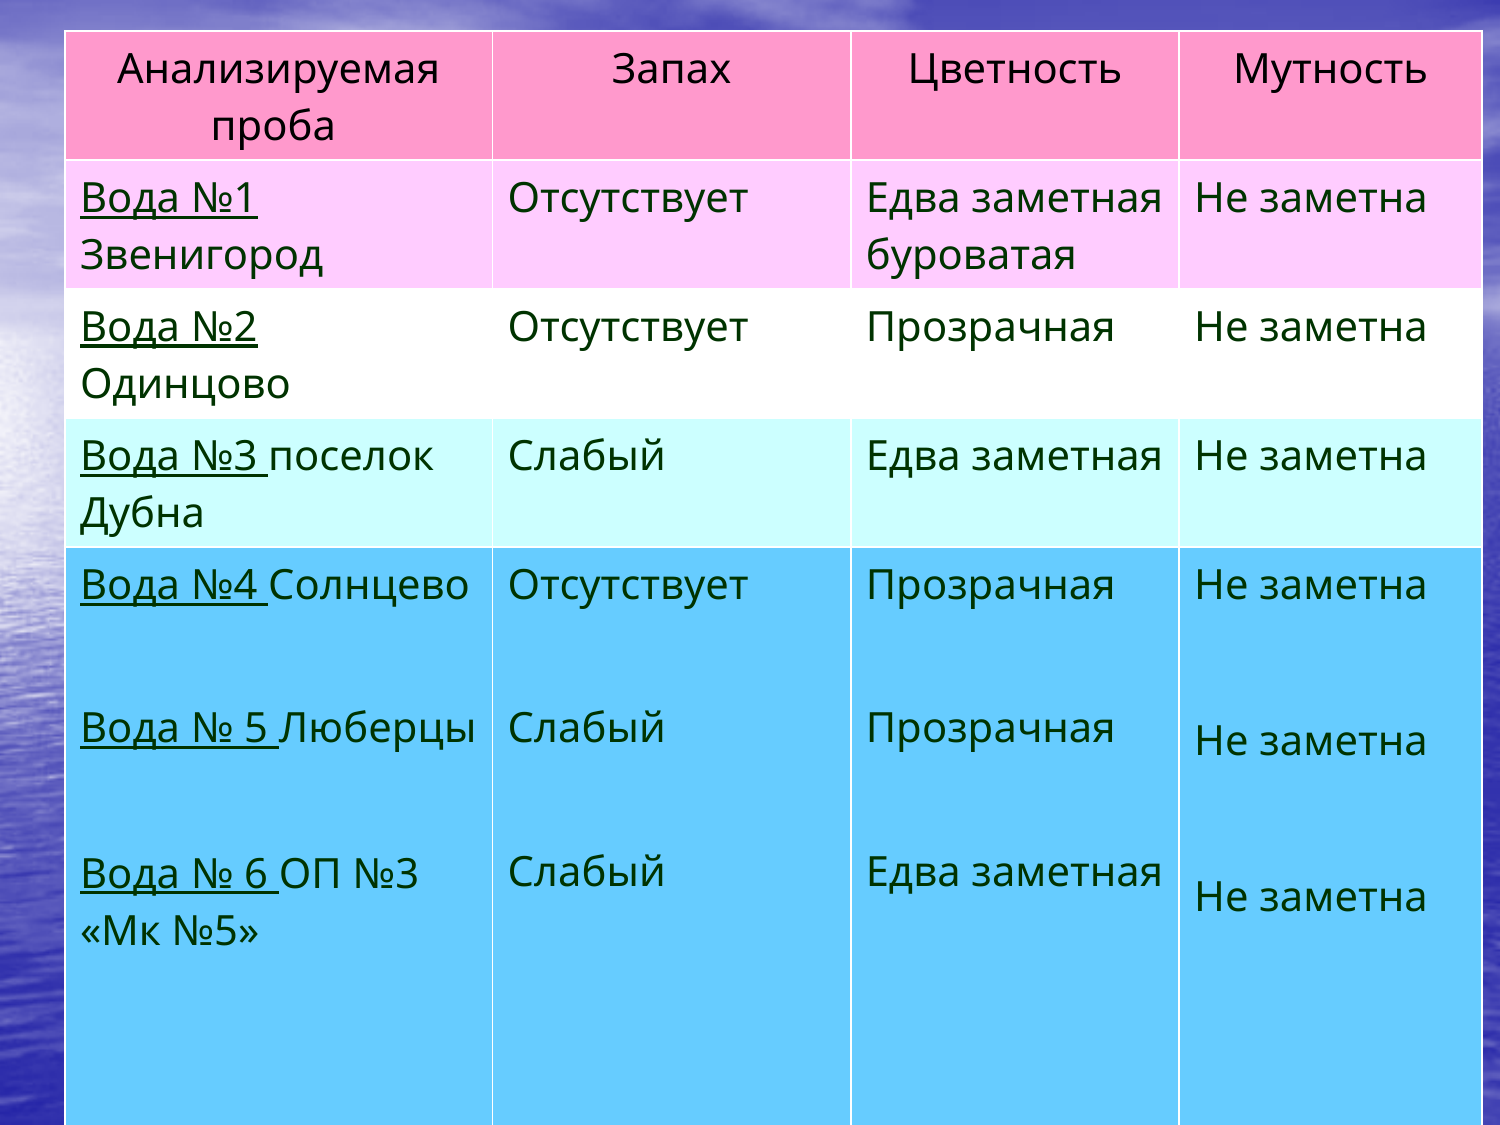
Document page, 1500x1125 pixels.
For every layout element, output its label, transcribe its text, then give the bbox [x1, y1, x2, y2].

table_cell Едва заметная [852, 419, 1178, 546]
table_cell Вода №4 Солнцево Вода № 5 Люберцы Вода № 6 ОП №3 «Мк №5» [66, 548, 492, 1125]
table_cell Отсутствует [493, 290, 850, 417]
table_header Цветность [852, 32, 1178, 159]
table_cell Не заметна [1180, 290, 1481, 417]
table_cell Прозрачная Прозрачная Едва заметная [852, 548, 1178, 1125]
table_cell Вода №3 поселок Дубна [66, 419, 492, 546]
table_header Запах [493, 32, 850, 159]
table_cell Слабый [493, 419, 850, 546]
table_header Анализируемая проба [66, 32, 492, 159]
table_cell Не заметна [1180, 161, 1481, 288]
table_cell Вода №1 Звенигород [66, 161, 492, 288]
table_header Мутность [1180, 32, 1481, 159]
table_cell Отсутствует [493, 161, 850, 288]
table_cell Не заметна Не заметна Не заметна [1180, 548, 1481, 1125]
table_cell Едва заметная буроватая [852, 161, 1178, 288]
table_cell Прозрачная [852, 290, 1178, 417]
table_cell Отсутствует Слабый Слабый [493, 548, 850, 1125]
table_cell Не заметна [1180, 419, 1481, 546]
table_cell Вода №2 Одинцово [66, 290, 492, 417]
